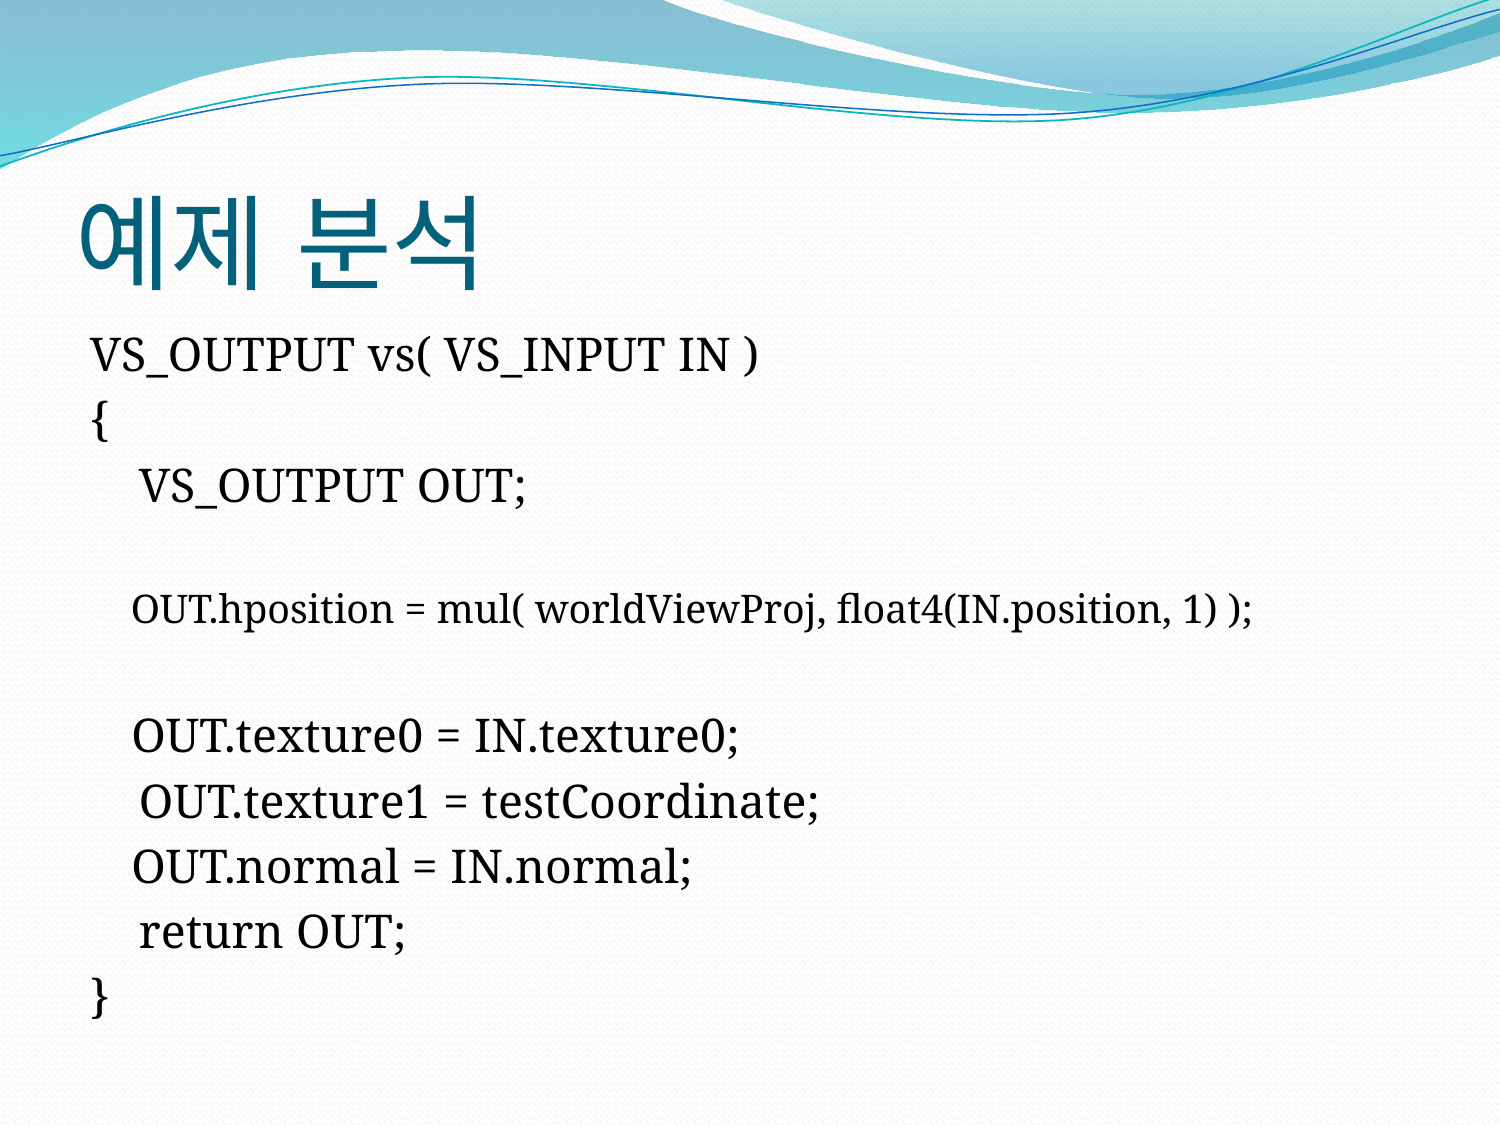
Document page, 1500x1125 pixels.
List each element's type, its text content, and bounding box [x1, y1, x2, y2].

list VS_OUTPUT vs( VS_INPUT IN ) { VS_OUTPUT OUT; OUT.hposition = mul( worldViewProj, float4(IN.position, 1) ); OUT.texture0 = IN.texture0; OUT.texture1 = testCoordinate; OUT.normal = IN.normal; return OUT; } [75, 317, 1425, 1038]
title 예제 분석 [75, 115, 1425, 303]
